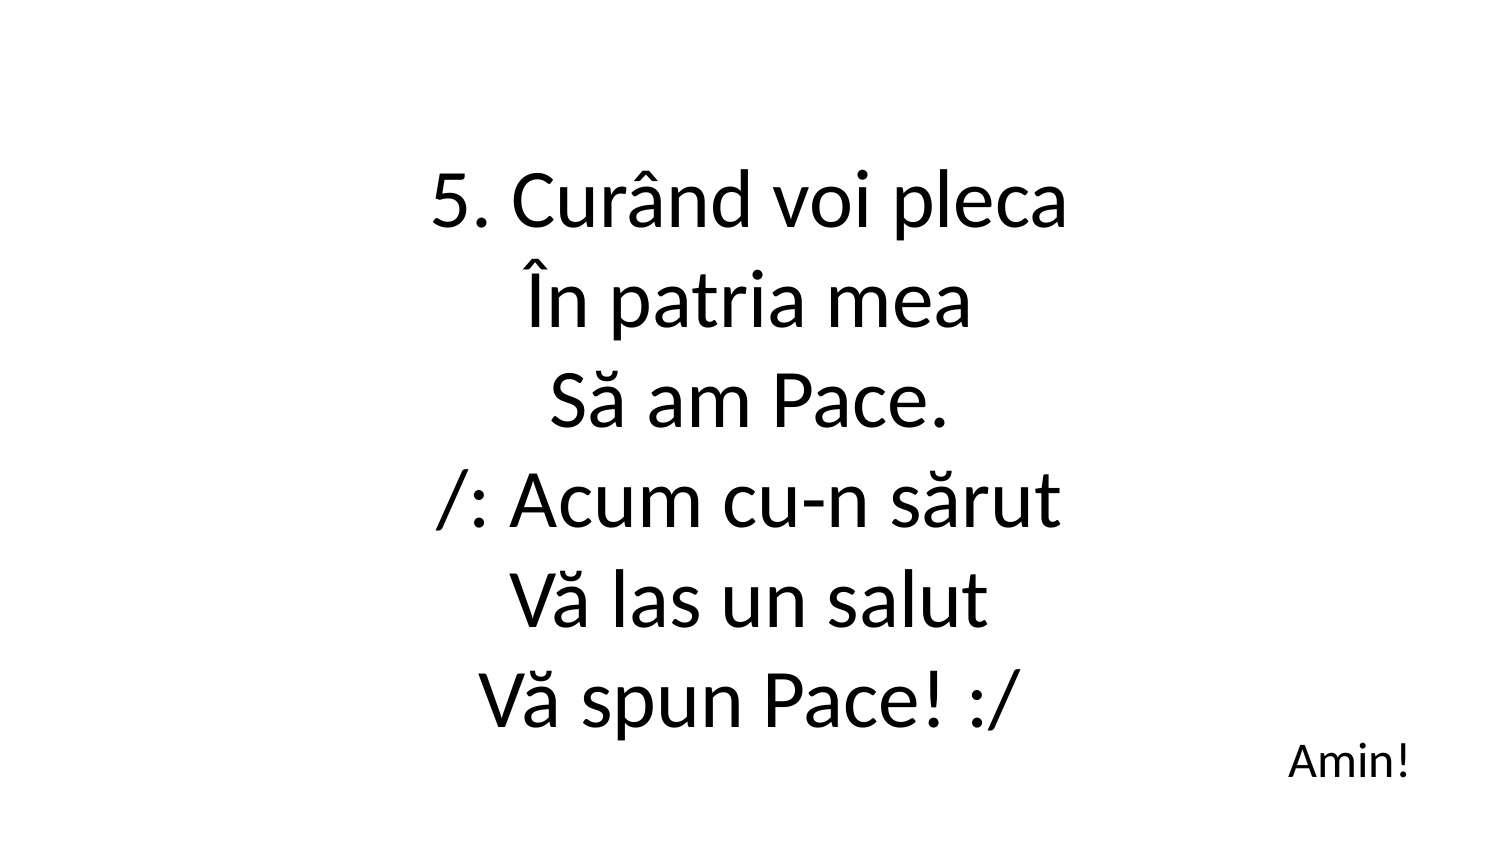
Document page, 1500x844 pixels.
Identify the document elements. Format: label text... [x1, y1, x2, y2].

text_box Amin! [1273, 674, 1427, 795]
text_box 5. Curând voi pleca În patria mea Să am Pace. /: Acum cu-n sărut Vă las un salut Vă spun Pace! :/ [414, 92, 1086, 752]
